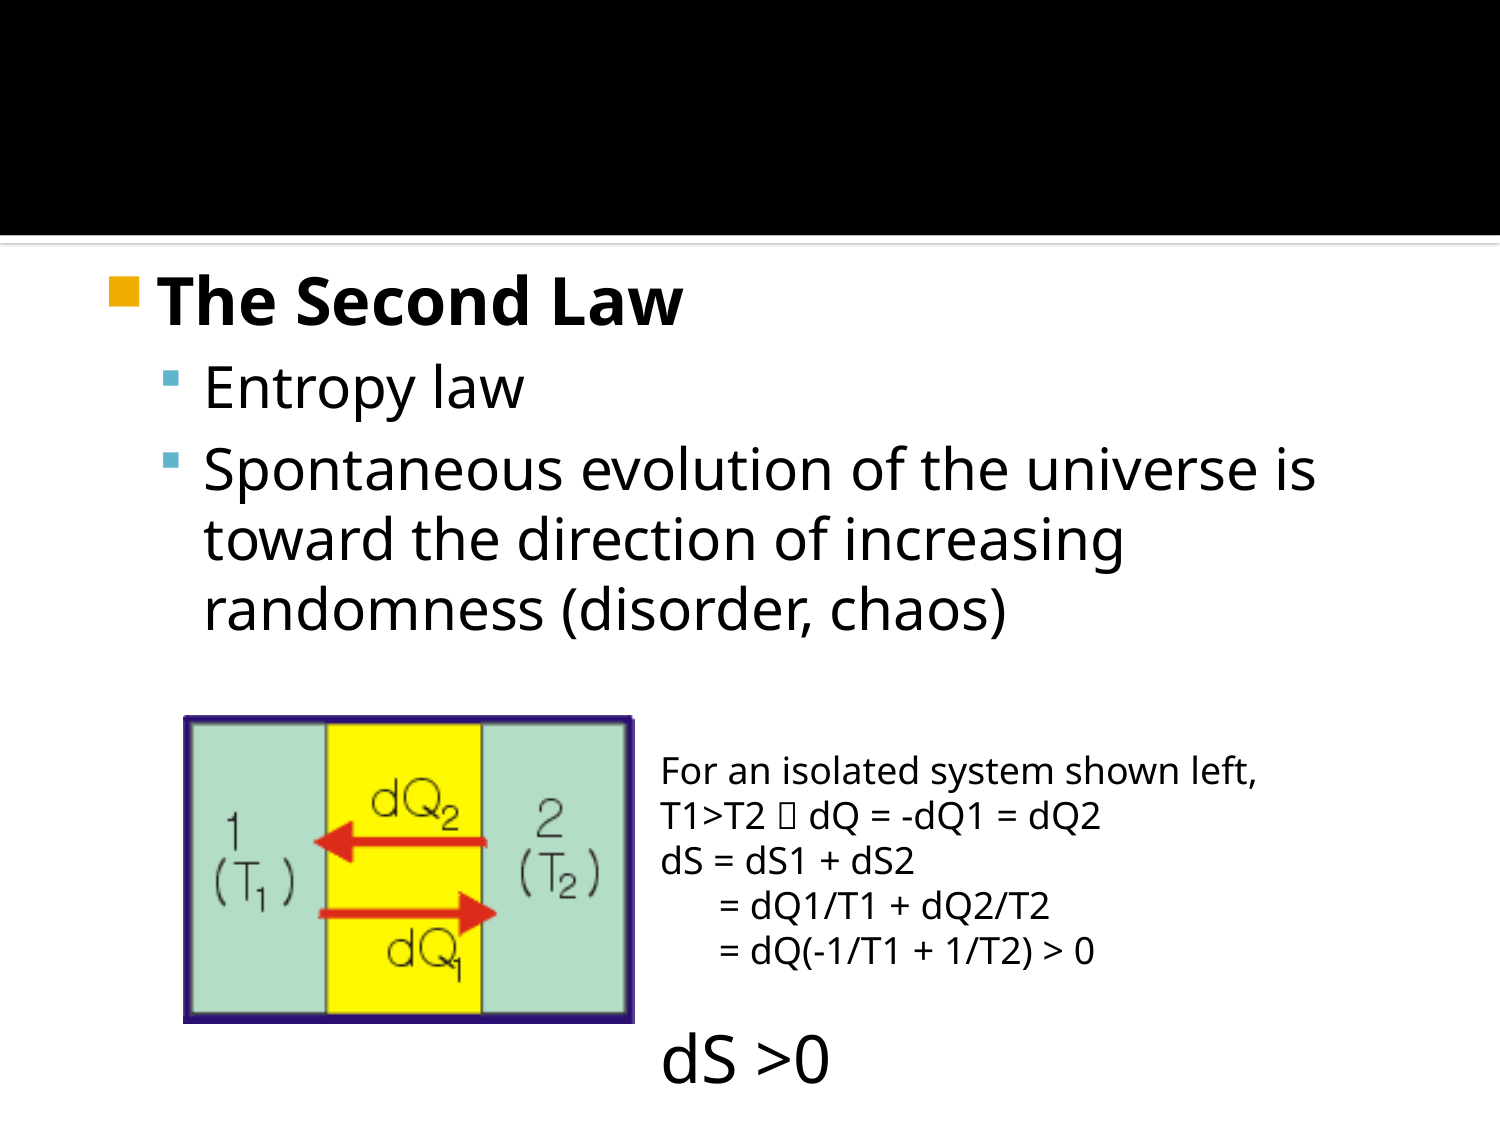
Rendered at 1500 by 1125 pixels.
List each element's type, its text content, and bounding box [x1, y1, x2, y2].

list The Second Law Entropy law Spontaneous evolution of the universe is toward the direction of increasing randomness (disorder, chaos) [75, 243, 1425, 657]
picture [182, 715, 635, 1024]
text_box For an isolated system shown left, T1>T2  dQ = -dQ1 = dQ2 dS = dS1 + dS2 = dQ1/T1 + dQ2/T2 = dQ(-1/T1 + 1/T2) > 0 dS >0 [645, 739, 1274, 1105]
text_box [675, 1007, 872, 1098]
